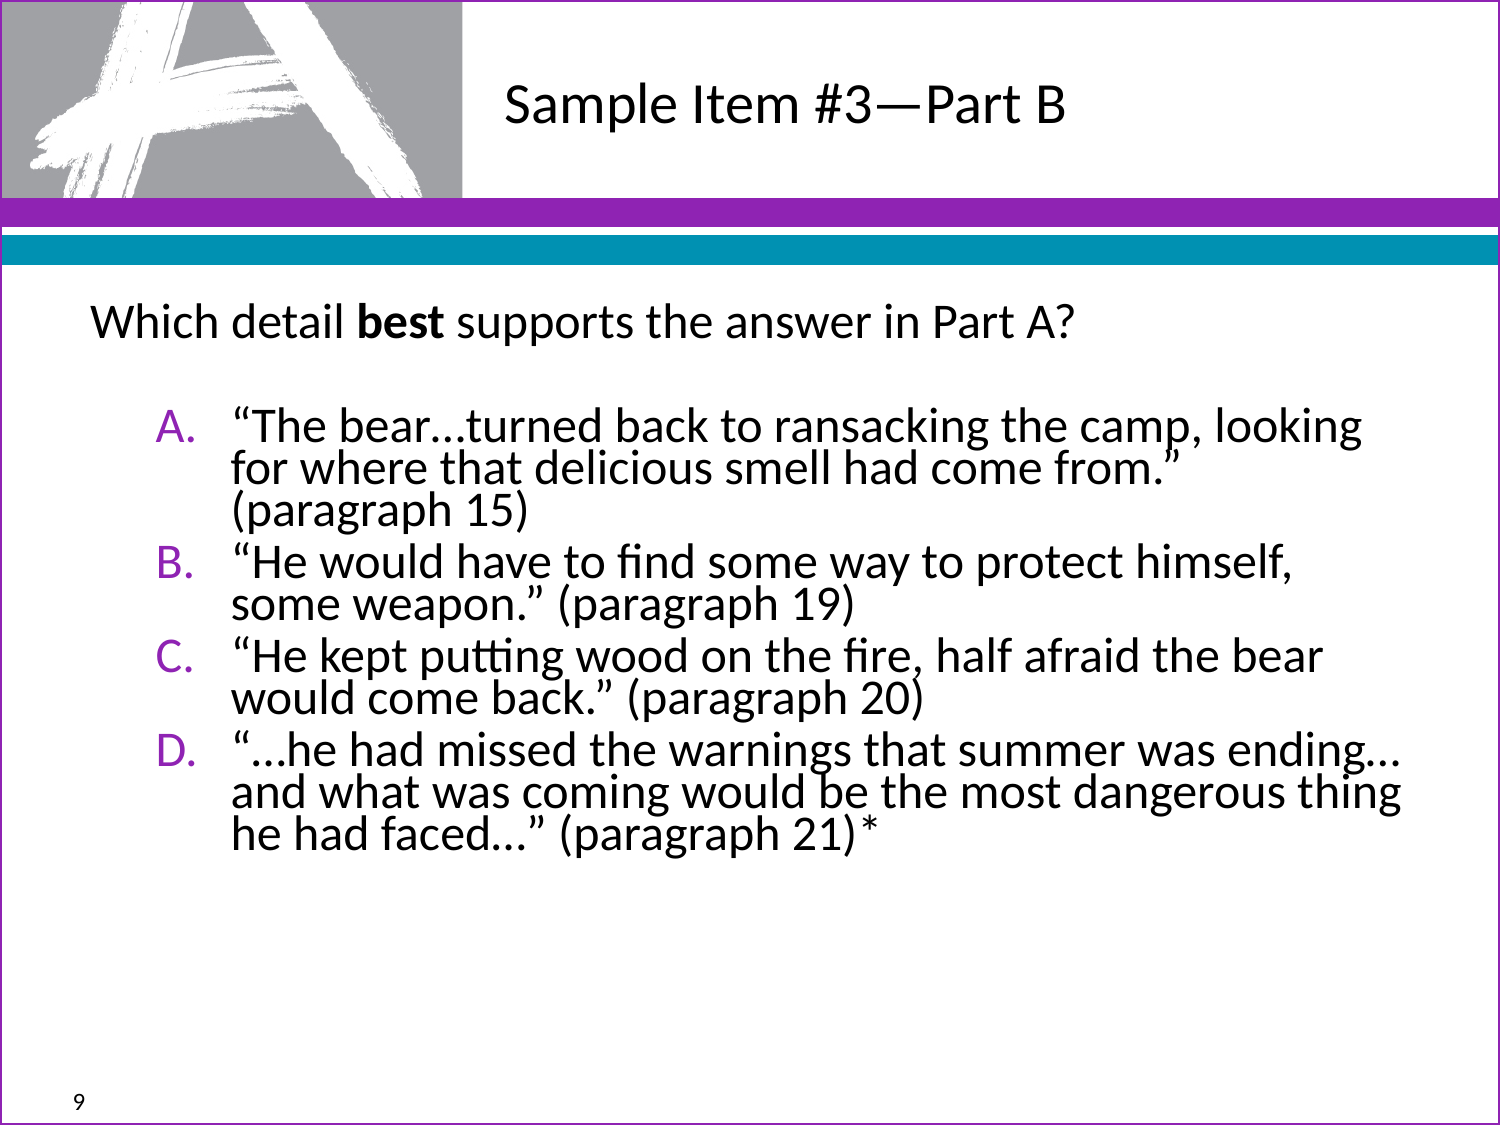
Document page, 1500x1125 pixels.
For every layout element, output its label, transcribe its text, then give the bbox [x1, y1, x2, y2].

picture [2, 2, 462, 198]
list Which detail best supports the answer in Part A? “The bear…turned back to ransacking the camp, looking for where that delicious smell had come from.” (paragraph 15) “He would have to find some way to protect himself, some weapon.” (paragraph 19) “He kept putting wood on the fire, half afraid the bear would come back.” (paragraph 20) “…he had missed the warnings that summer was ending…and what was coming would be the most dangerous thing he had faced…” (paragraph 21)* [75, 262, 1425, 1075]
slide_number 9 [0, 1077, 100, 1125]
title Sample Item #3—Part B [462, 0, 1500, 200]
